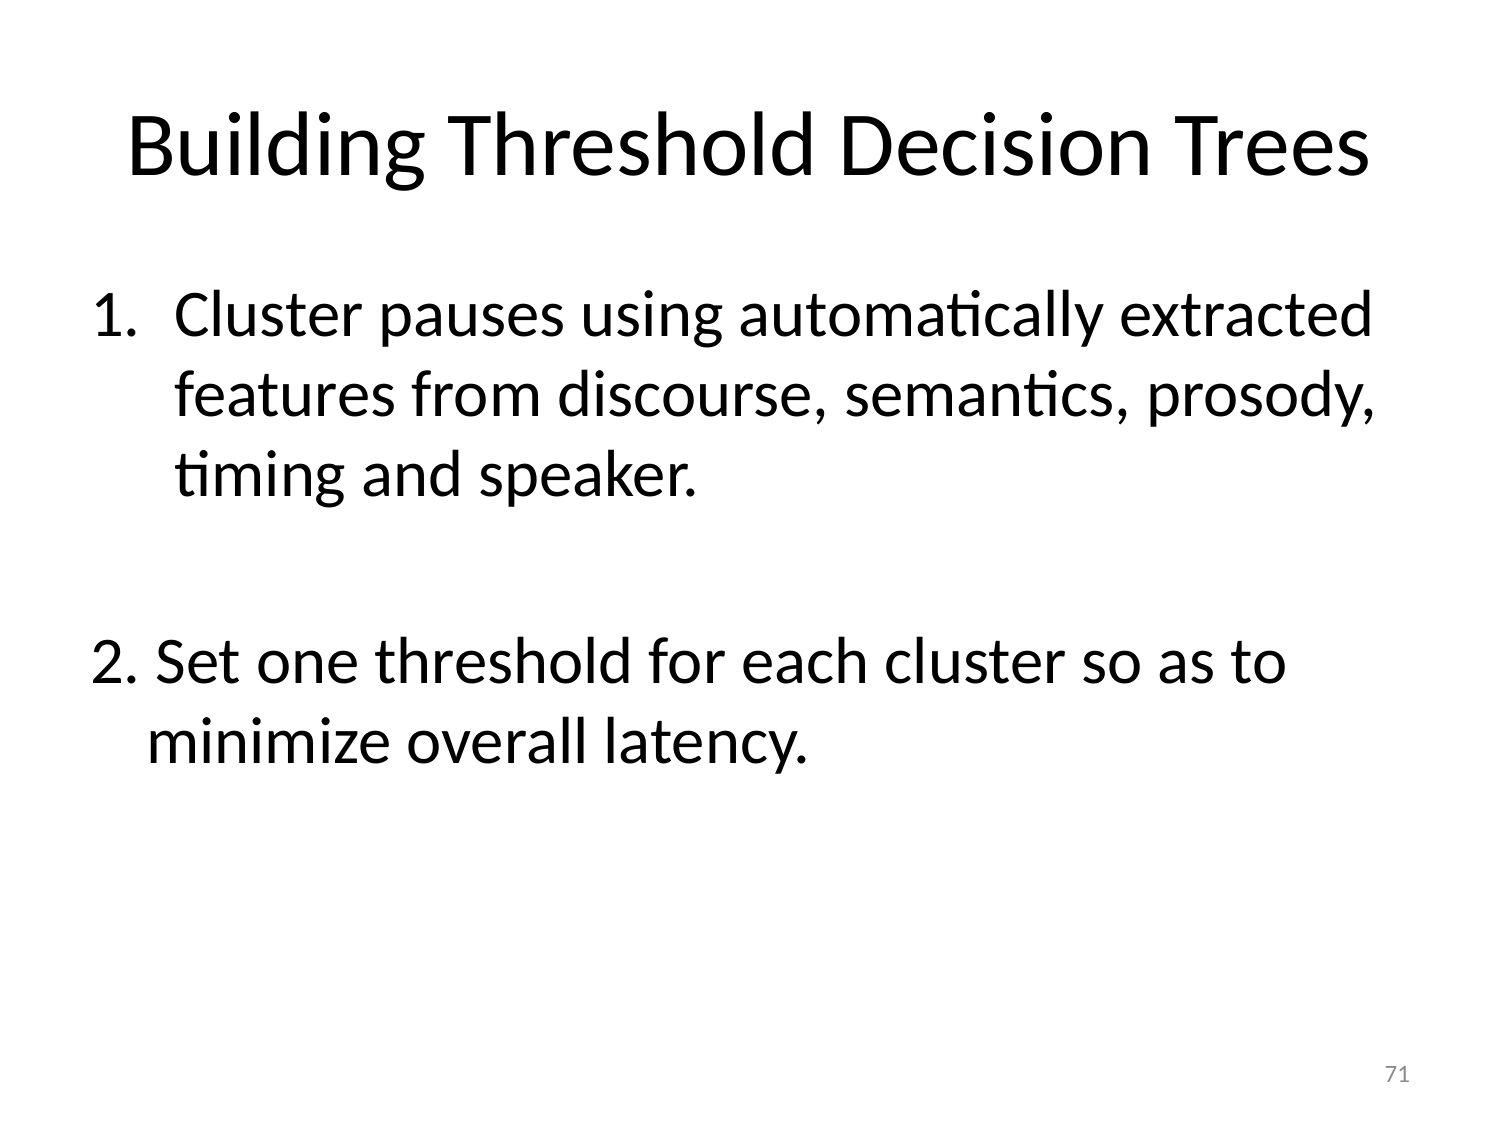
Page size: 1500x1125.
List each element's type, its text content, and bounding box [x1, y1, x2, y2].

slide_number 71 [1074, 1042, 1425, 1103]
list Cluster pauses using automatically extracted features from discourse, semantics, prosody, timing and speaker. 2. Set one threshold for each cluster so as to minimize overall latency. [75, 262, 1425, 1005]
title Building Threshold Decision Trees [75, 45, 1425, 233]
